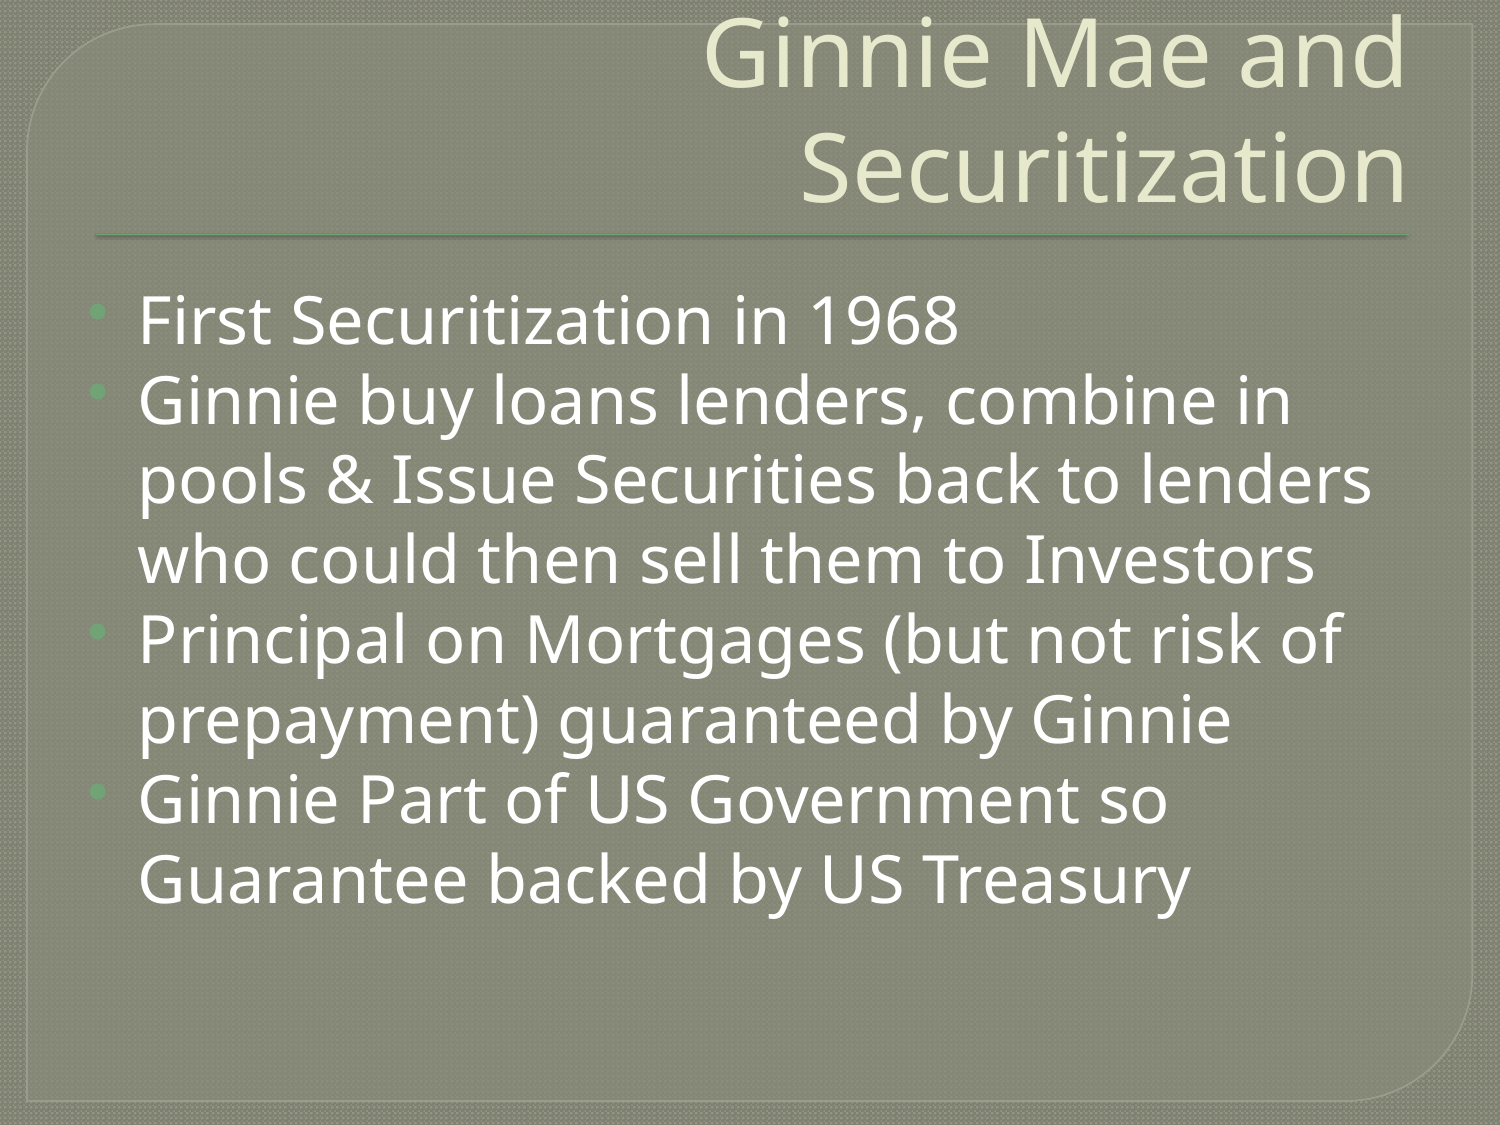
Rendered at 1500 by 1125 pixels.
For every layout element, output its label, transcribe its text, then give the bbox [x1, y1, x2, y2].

title Ginnie Mae and Securitization [75, 41, 1425, 230]
list First Securitization in 1968 Ginnie buy loans lenders, combine in pools & Issue Securities back to lenders who could then sell them to Investors Principal on Mortgages (but not risk of prepayment) guaranteed by Ginnie Ginnie Part of US Government so Guarantee backed by US Treasury [75, 270, 1425, 1013]
